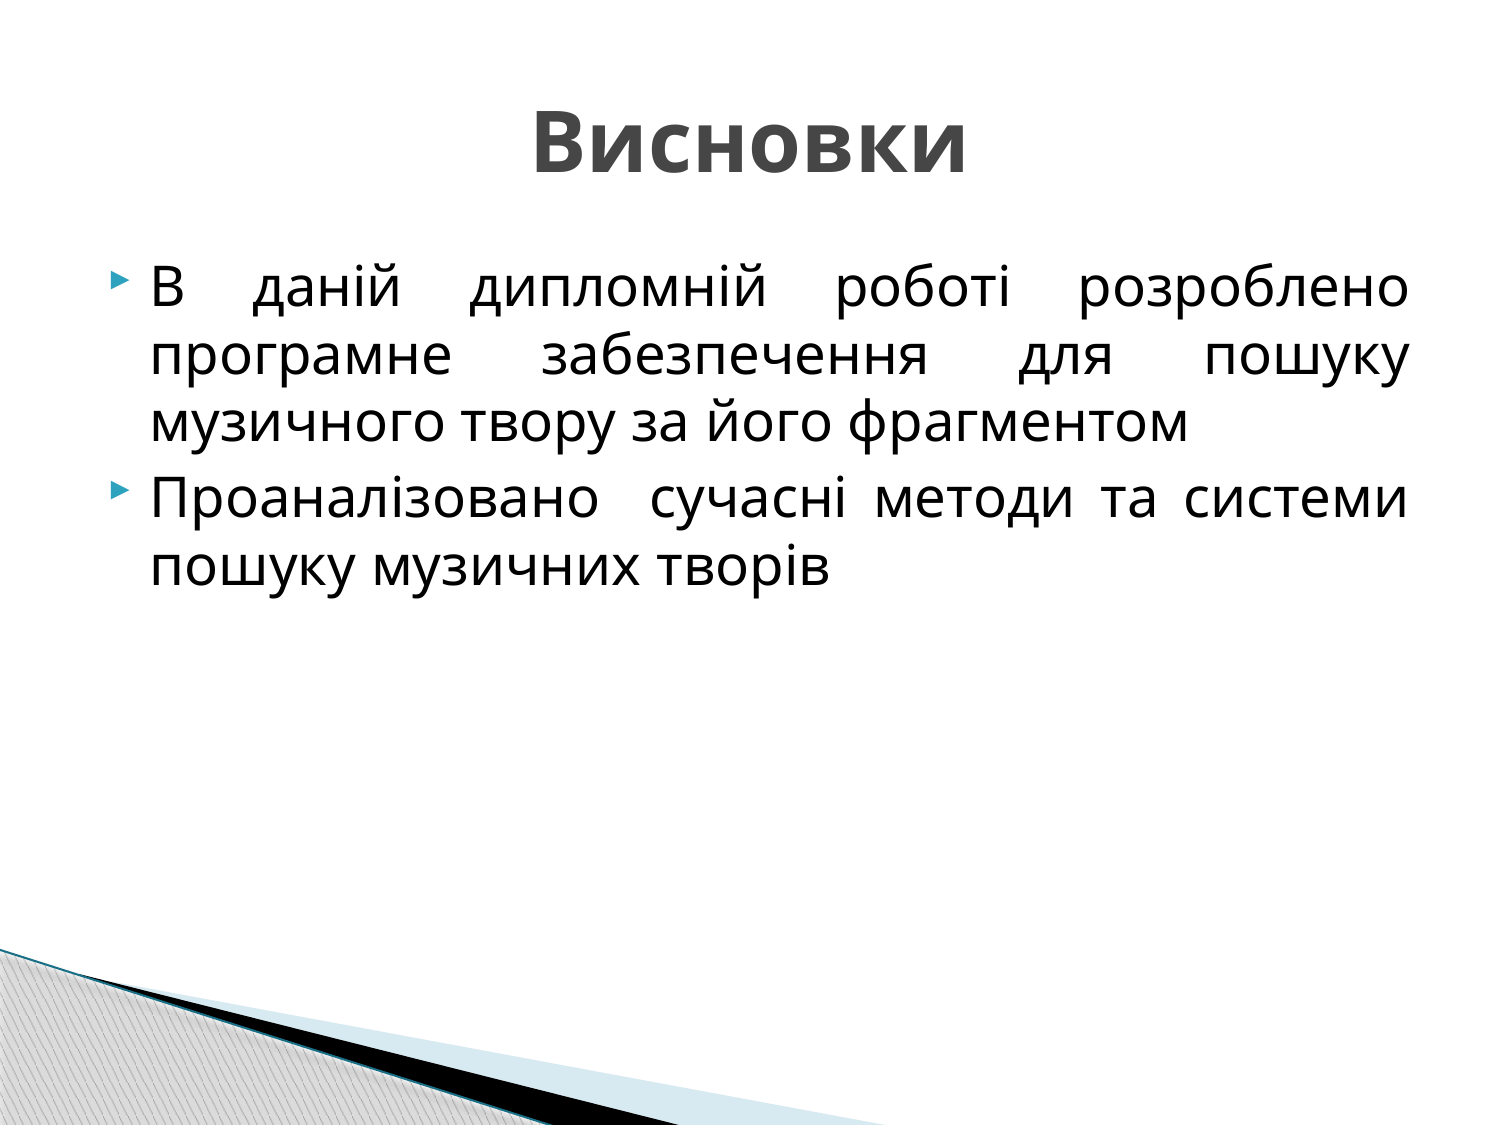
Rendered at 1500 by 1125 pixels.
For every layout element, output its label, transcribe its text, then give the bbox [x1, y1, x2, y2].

title Висновки [75, 45, 1425, 233]
list В даній дипломній роботі розроблено програмне забезпечення для пошуку музичного твору за його фрагментом Проаналізовано сучасні методи та системи пошуку музичних творів [75, 243, 1425, 986]
